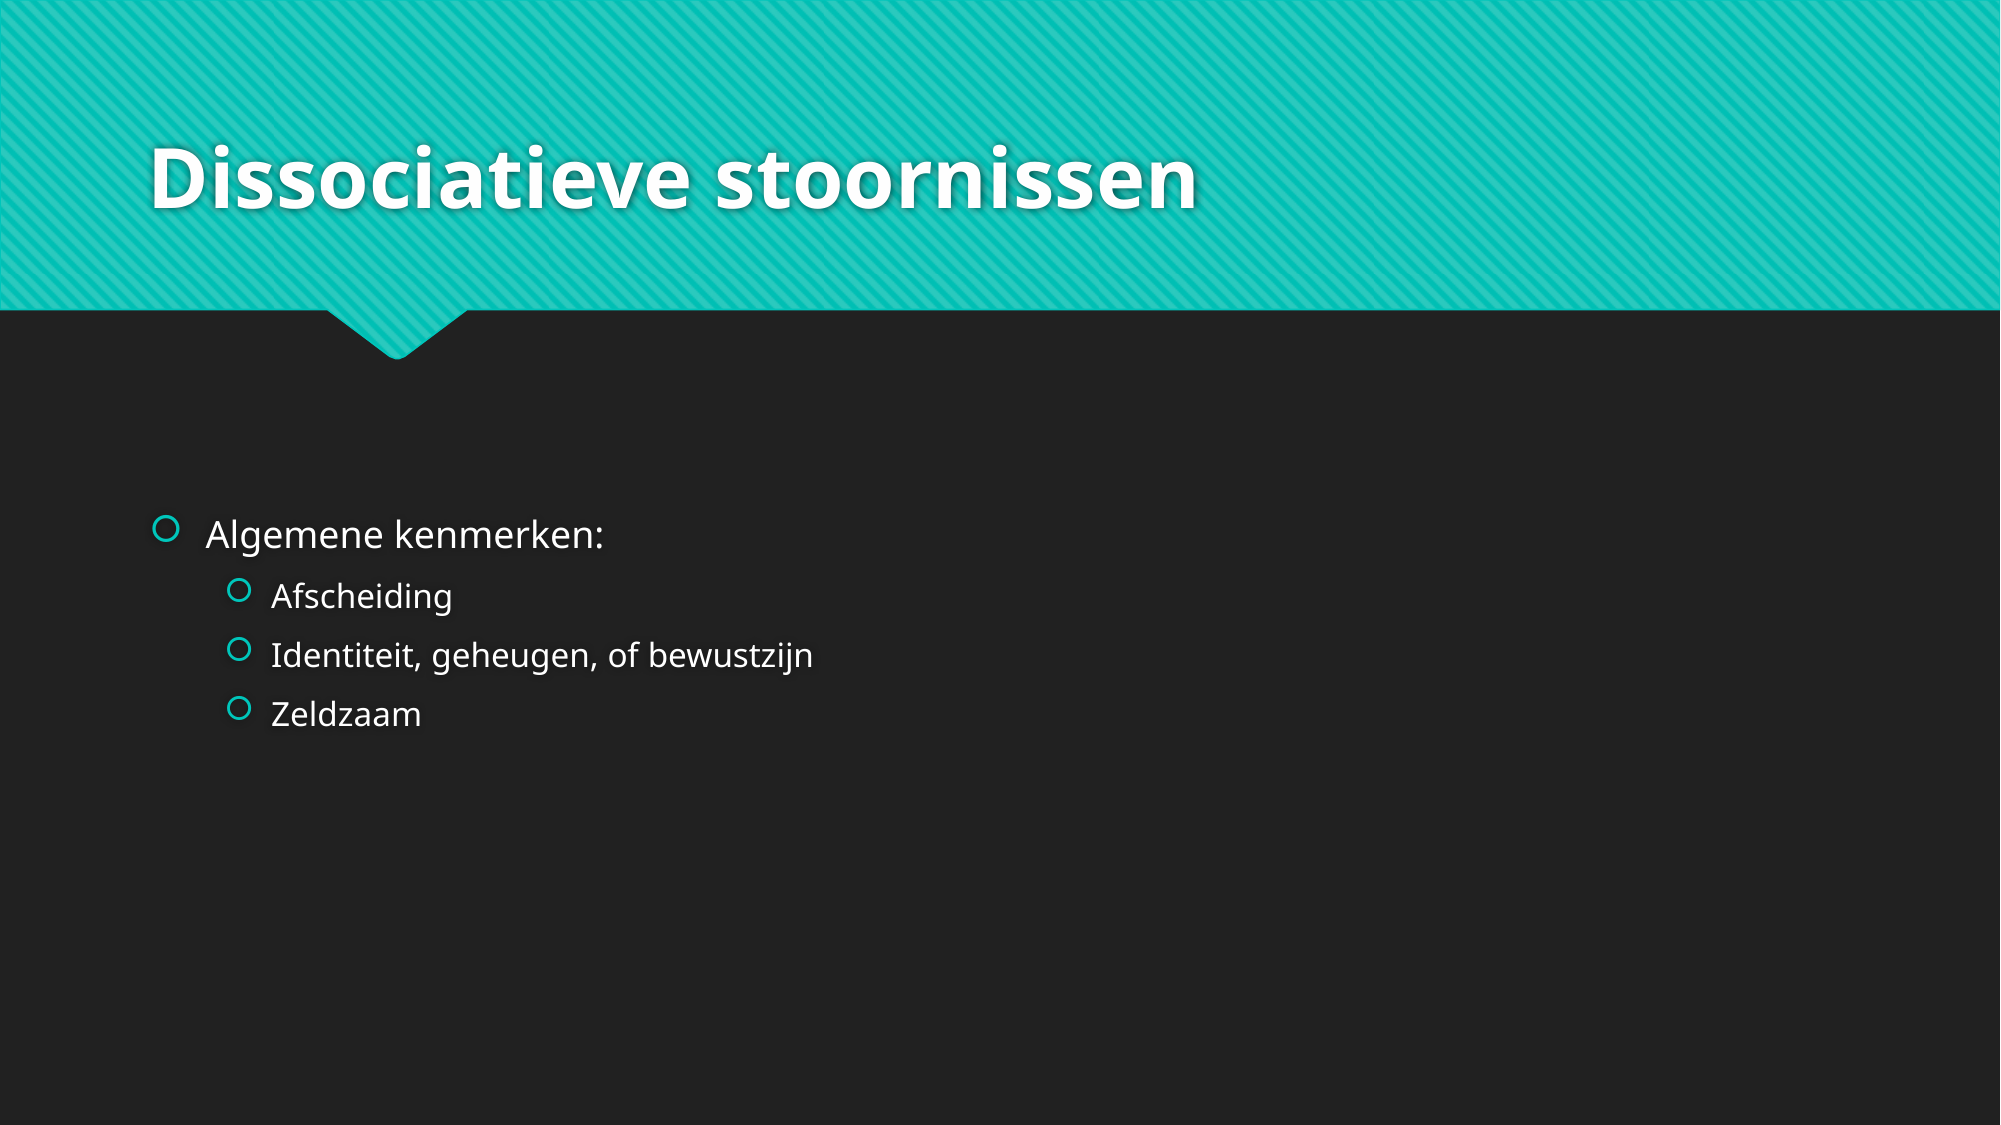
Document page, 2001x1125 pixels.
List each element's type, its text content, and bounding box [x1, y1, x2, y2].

list Algemene kenmerken: Afscheiding Identiteit, geheugen, of bewustzijn Zeldzaam [134, 364, 1866, 962]
title Dissociatieve stoornissen [132, 73, 1868, 233]
